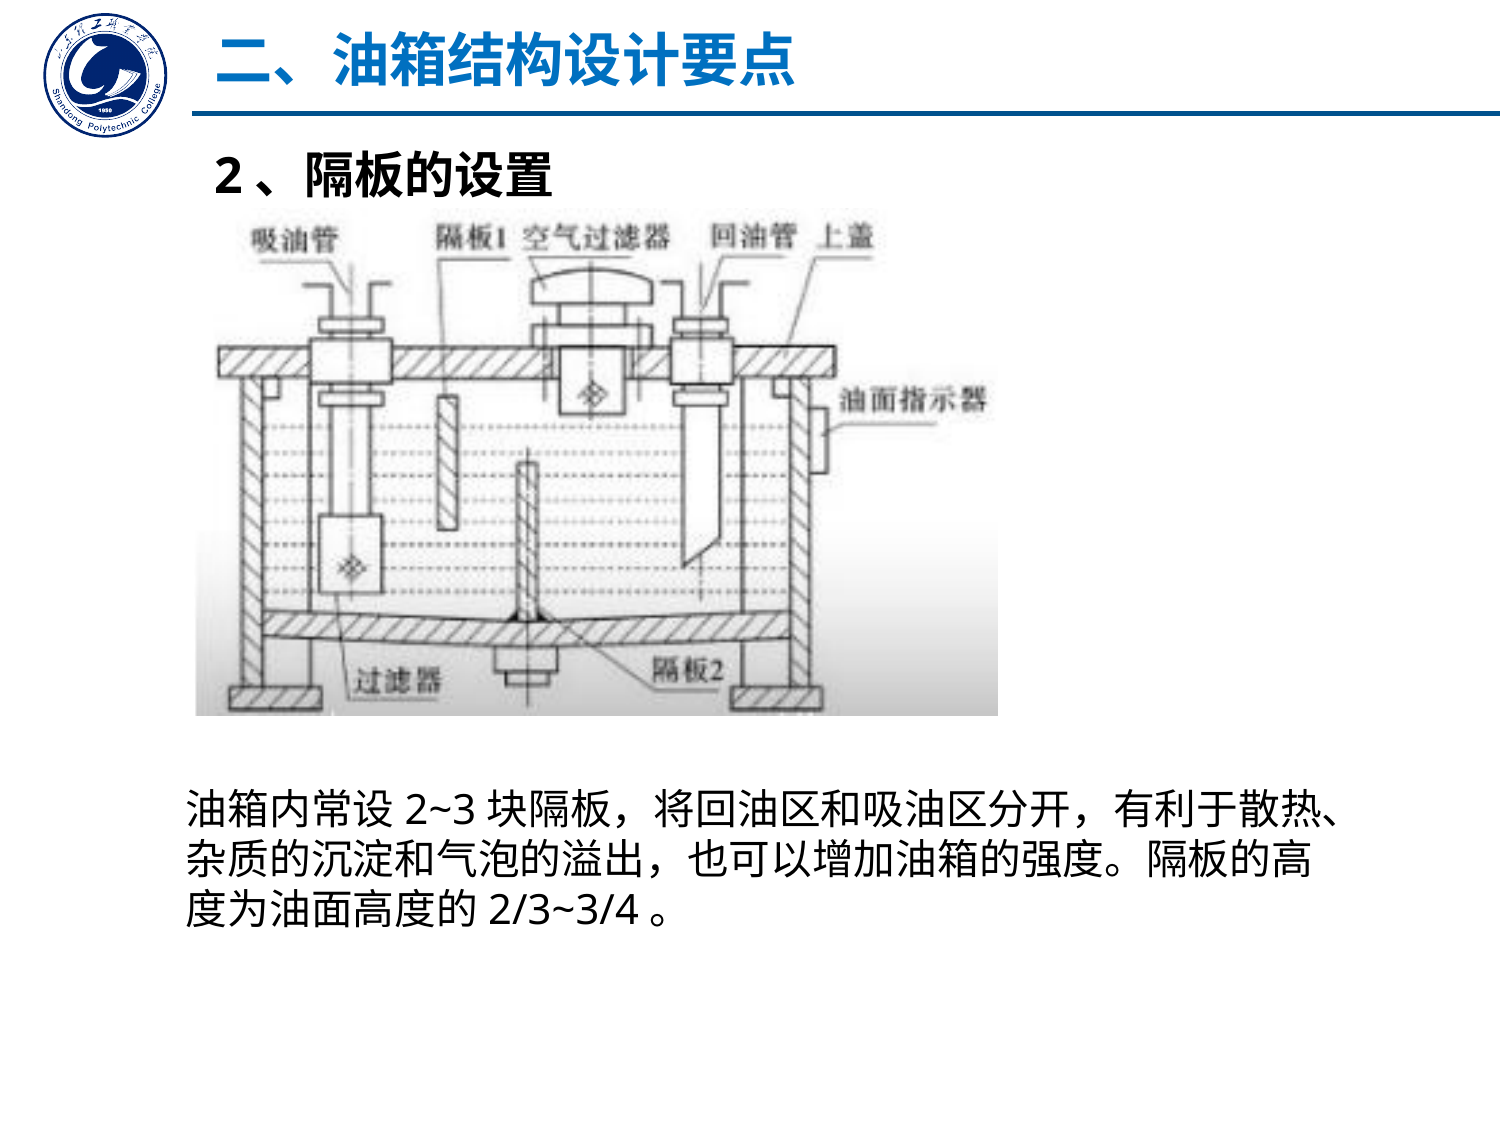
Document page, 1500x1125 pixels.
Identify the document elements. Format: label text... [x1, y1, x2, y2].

picture [194, 207, 998, 717]
text_box 油箱内常设2~3块隔板，将回油区和吸油区分开，有利于散热、杂质的沉淀和气泡的溢出，也可以增加油箱的强度。隔板的高度为油面高度的2/3~3/4。 [171, 775, 1353, 940]
picture [43, 7, 174, 138]
text_box 二、油箱结构设计要点 [199, 16, 1306, 102]
text_box 2、隔板的设置 [199, 136, 1299, 211]
